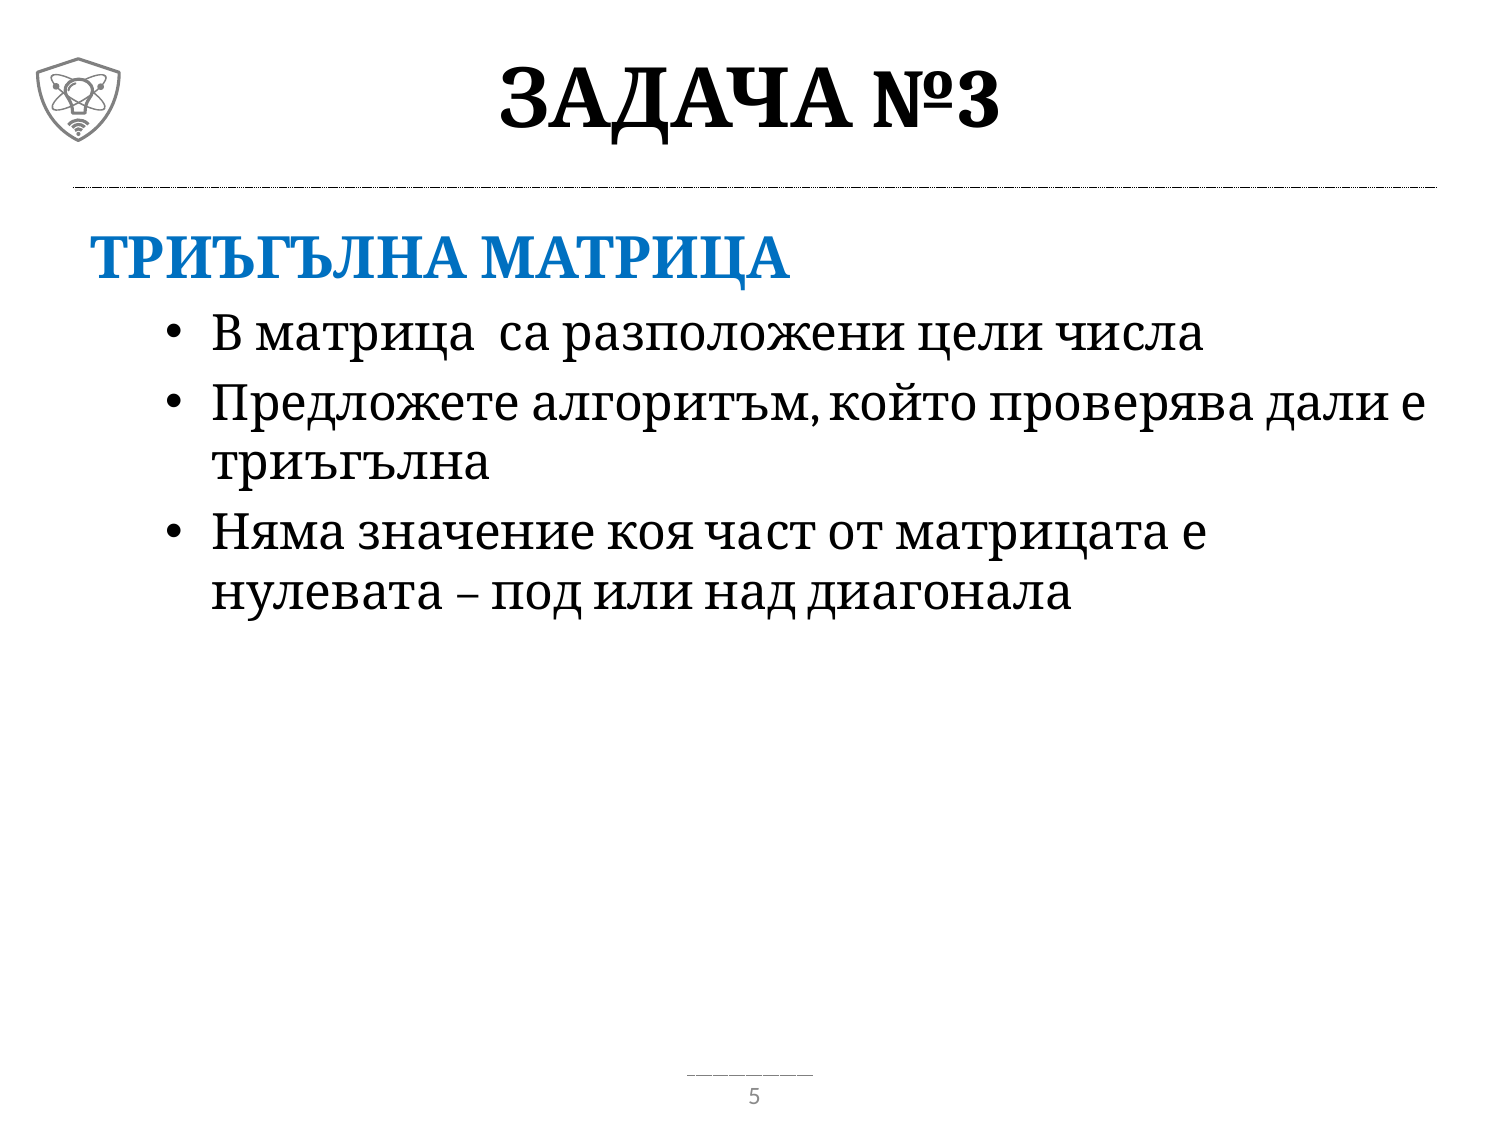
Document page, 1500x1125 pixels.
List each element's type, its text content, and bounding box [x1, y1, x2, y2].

slide_number 5 [579, 1065, 930, 1125]
title Задача №3 [0, 0, 1500, 188]
